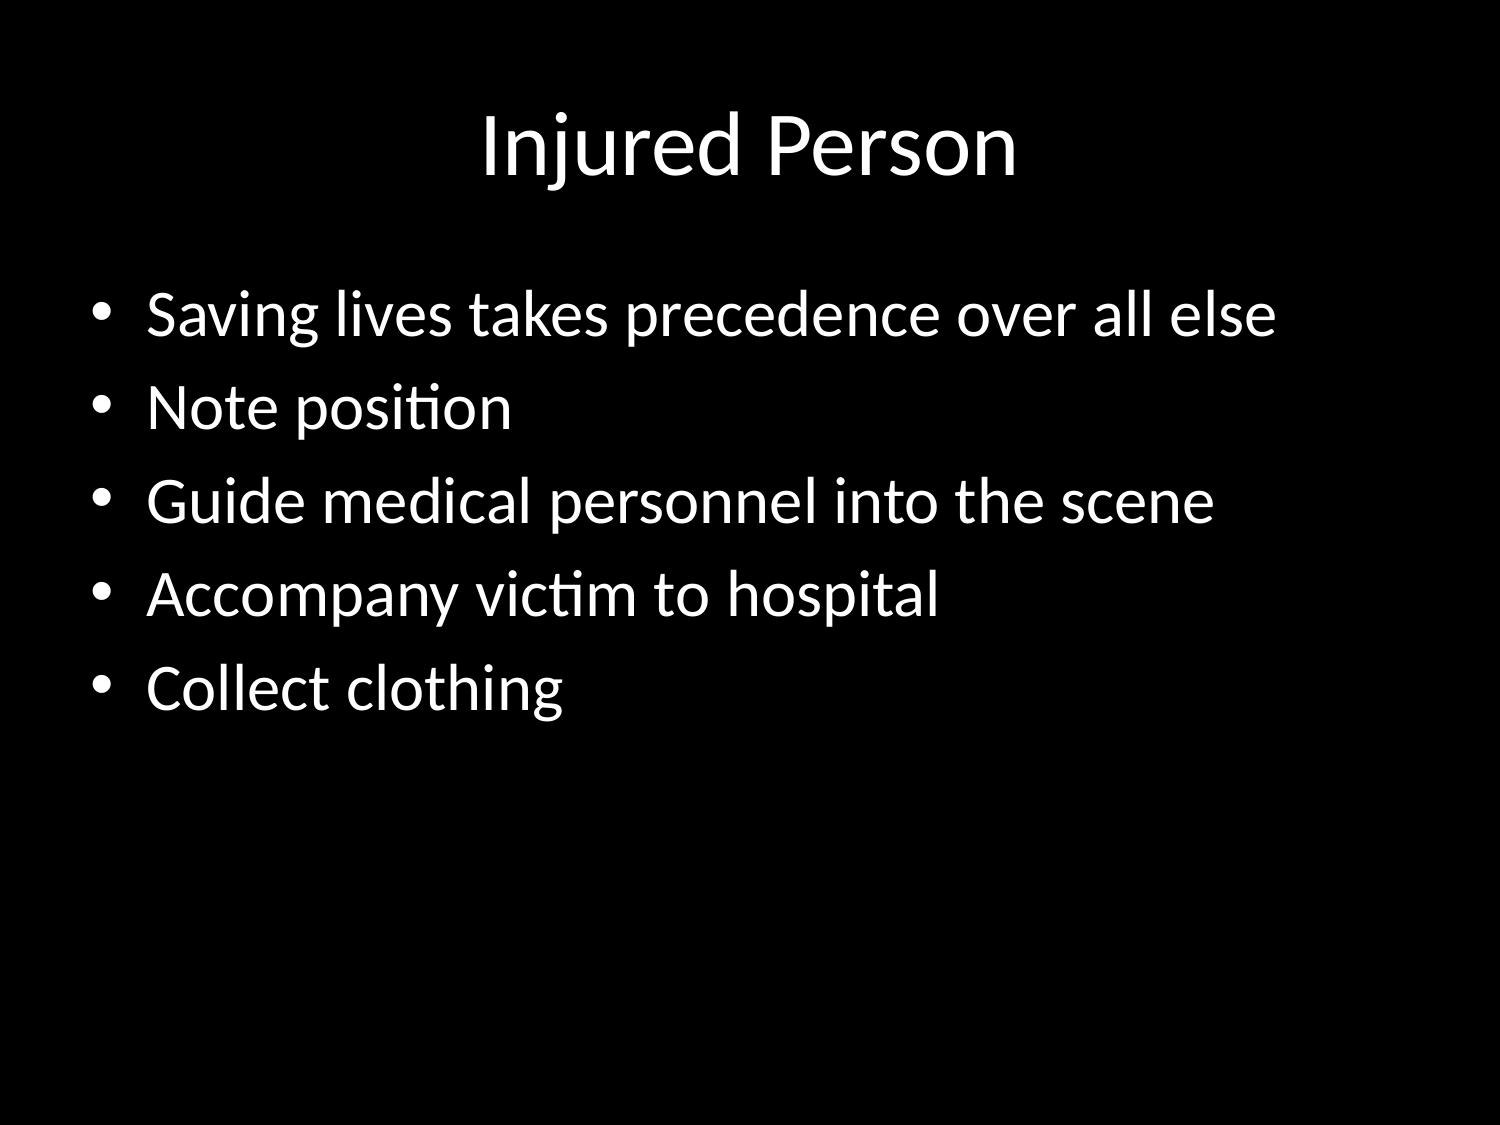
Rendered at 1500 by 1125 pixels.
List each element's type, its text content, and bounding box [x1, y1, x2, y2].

title Injured Person [75, 45, 1425, 233]
list Saving lives takes precedence over all else Note position Guide medical personnel into the scene Accompany victim to hospital Collect clothing [75, 262, 1425, 1005]
